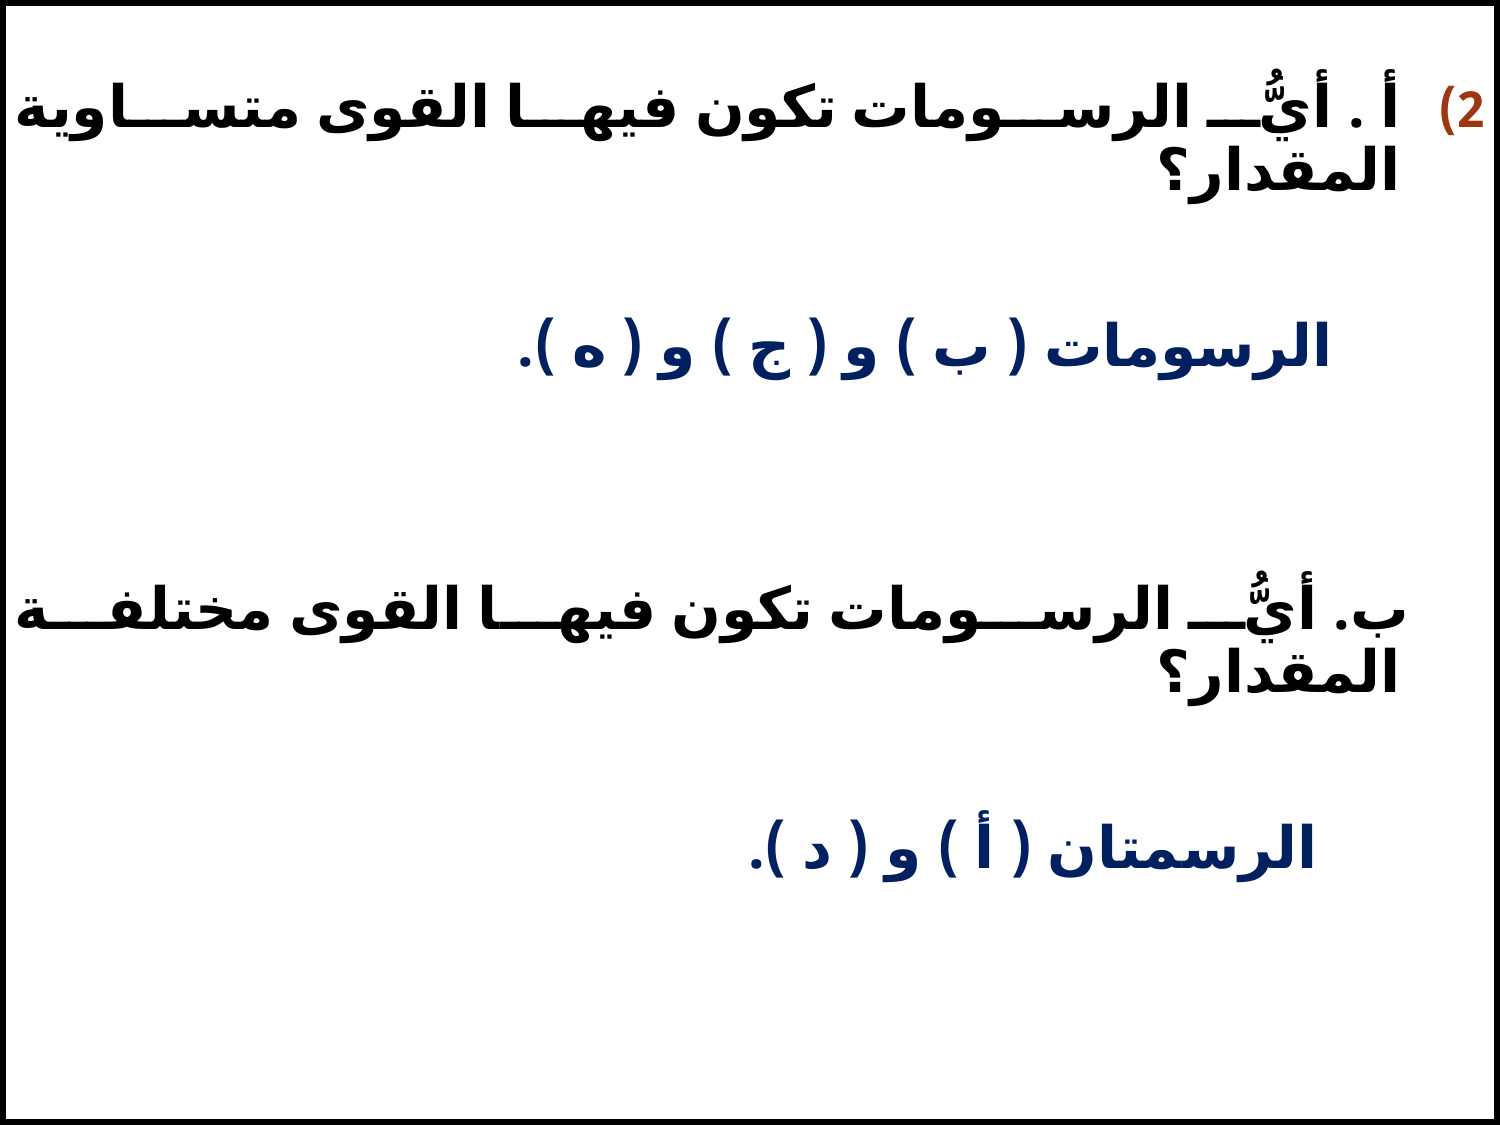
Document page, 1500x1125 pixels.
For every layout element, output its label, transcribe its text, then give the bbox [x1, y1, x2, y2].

text_box أ . أيُّ الرسومات تكون فيها القوى متساوية المقدار؟ الرسومات ( ب ) و ( ج ) و ( ه ). ب. أيُّ الرسومات تكون فيها القوى مختلفة المقدار؟ الرسمتان ( أ ) و ( د ). [0, 0, 1500, 1125]
picture [802, 27, 1318, 336]
picture [798, 532, 1319, 876]
